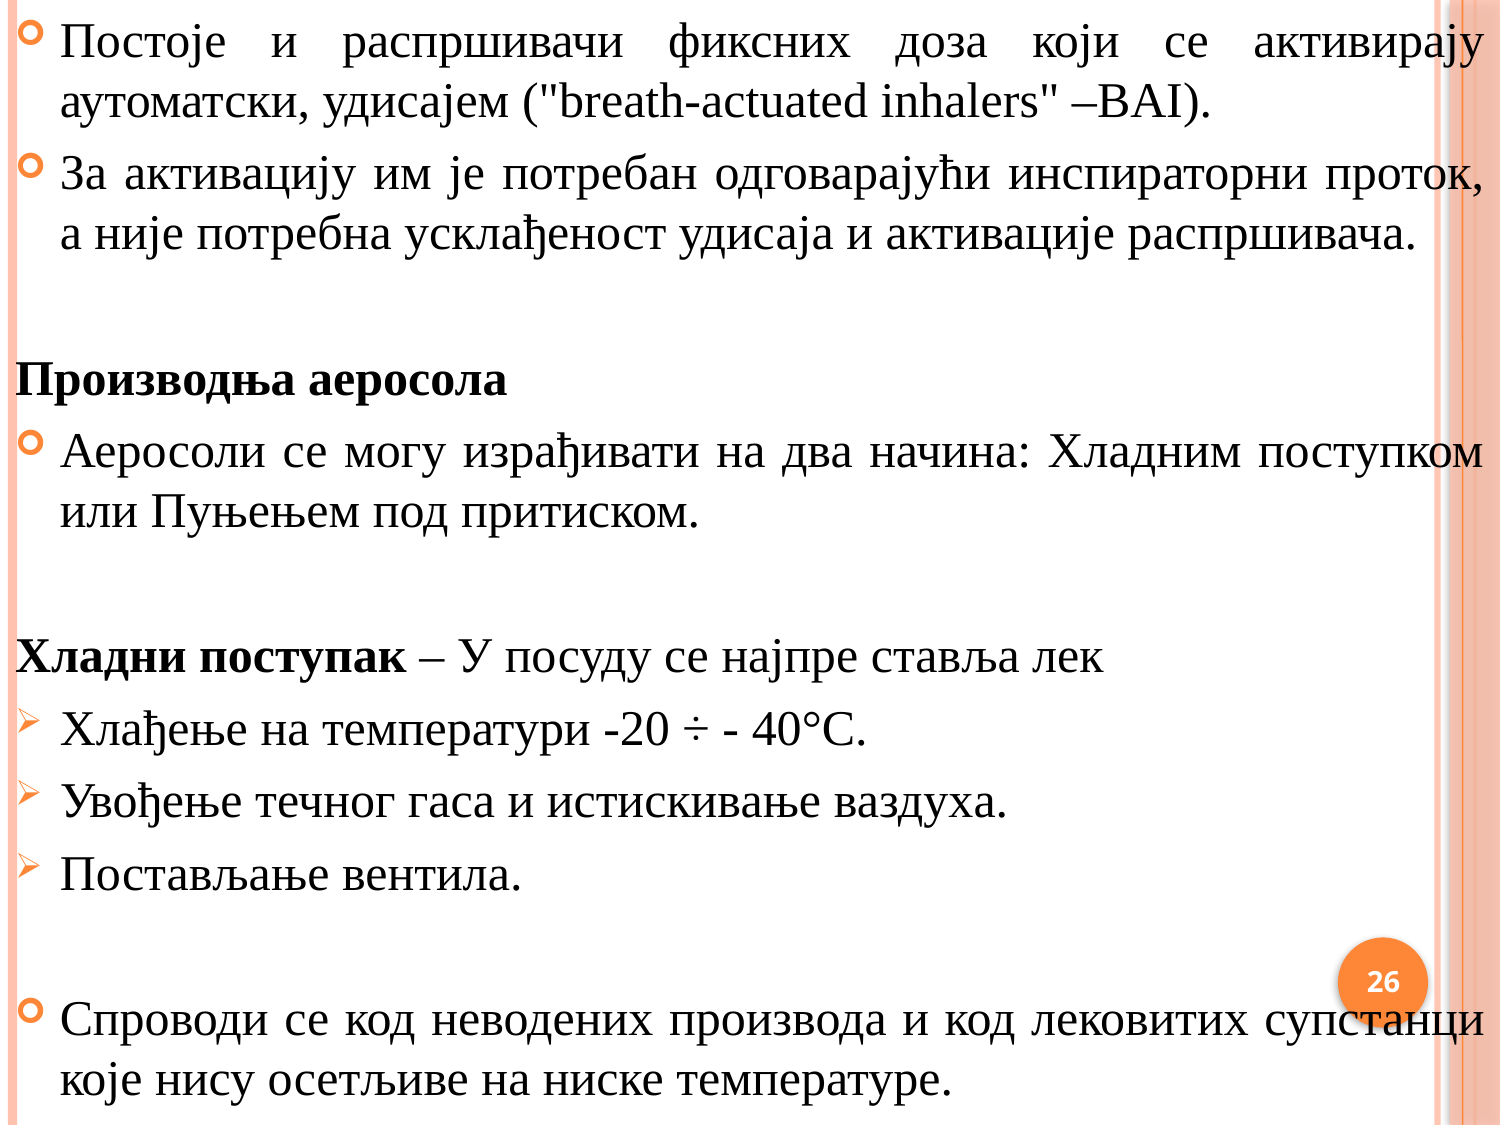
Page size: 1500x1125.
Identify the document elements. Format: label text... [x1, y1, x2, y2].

list Постоје и распршивачи фиксних доза који се активирају аутоматски, удисајем ("breath-actuated inhalers" –BAI). За активацију им је потребан одговарајући инспираторни проток, а није потребна усклађеност удисаја и активације распршивача. Производња аеросола Аеросоли се могу израђивати на два начина: Хладним поступком или Пуњењем под притиском. Хладни поступак – У посуду се најпре ставља лек Хлађење на температури -20 ÷ - 40°C. Увођење течног гаса и истискивање ваздуха. Постављање вентила. Спроводи се код неводених производа и код лековитих супстанци које нису осетљиве на ниске температуре. [0, 0, 1500, 1125]
slide_number 26 [1333, 940, 1434, 1026]
